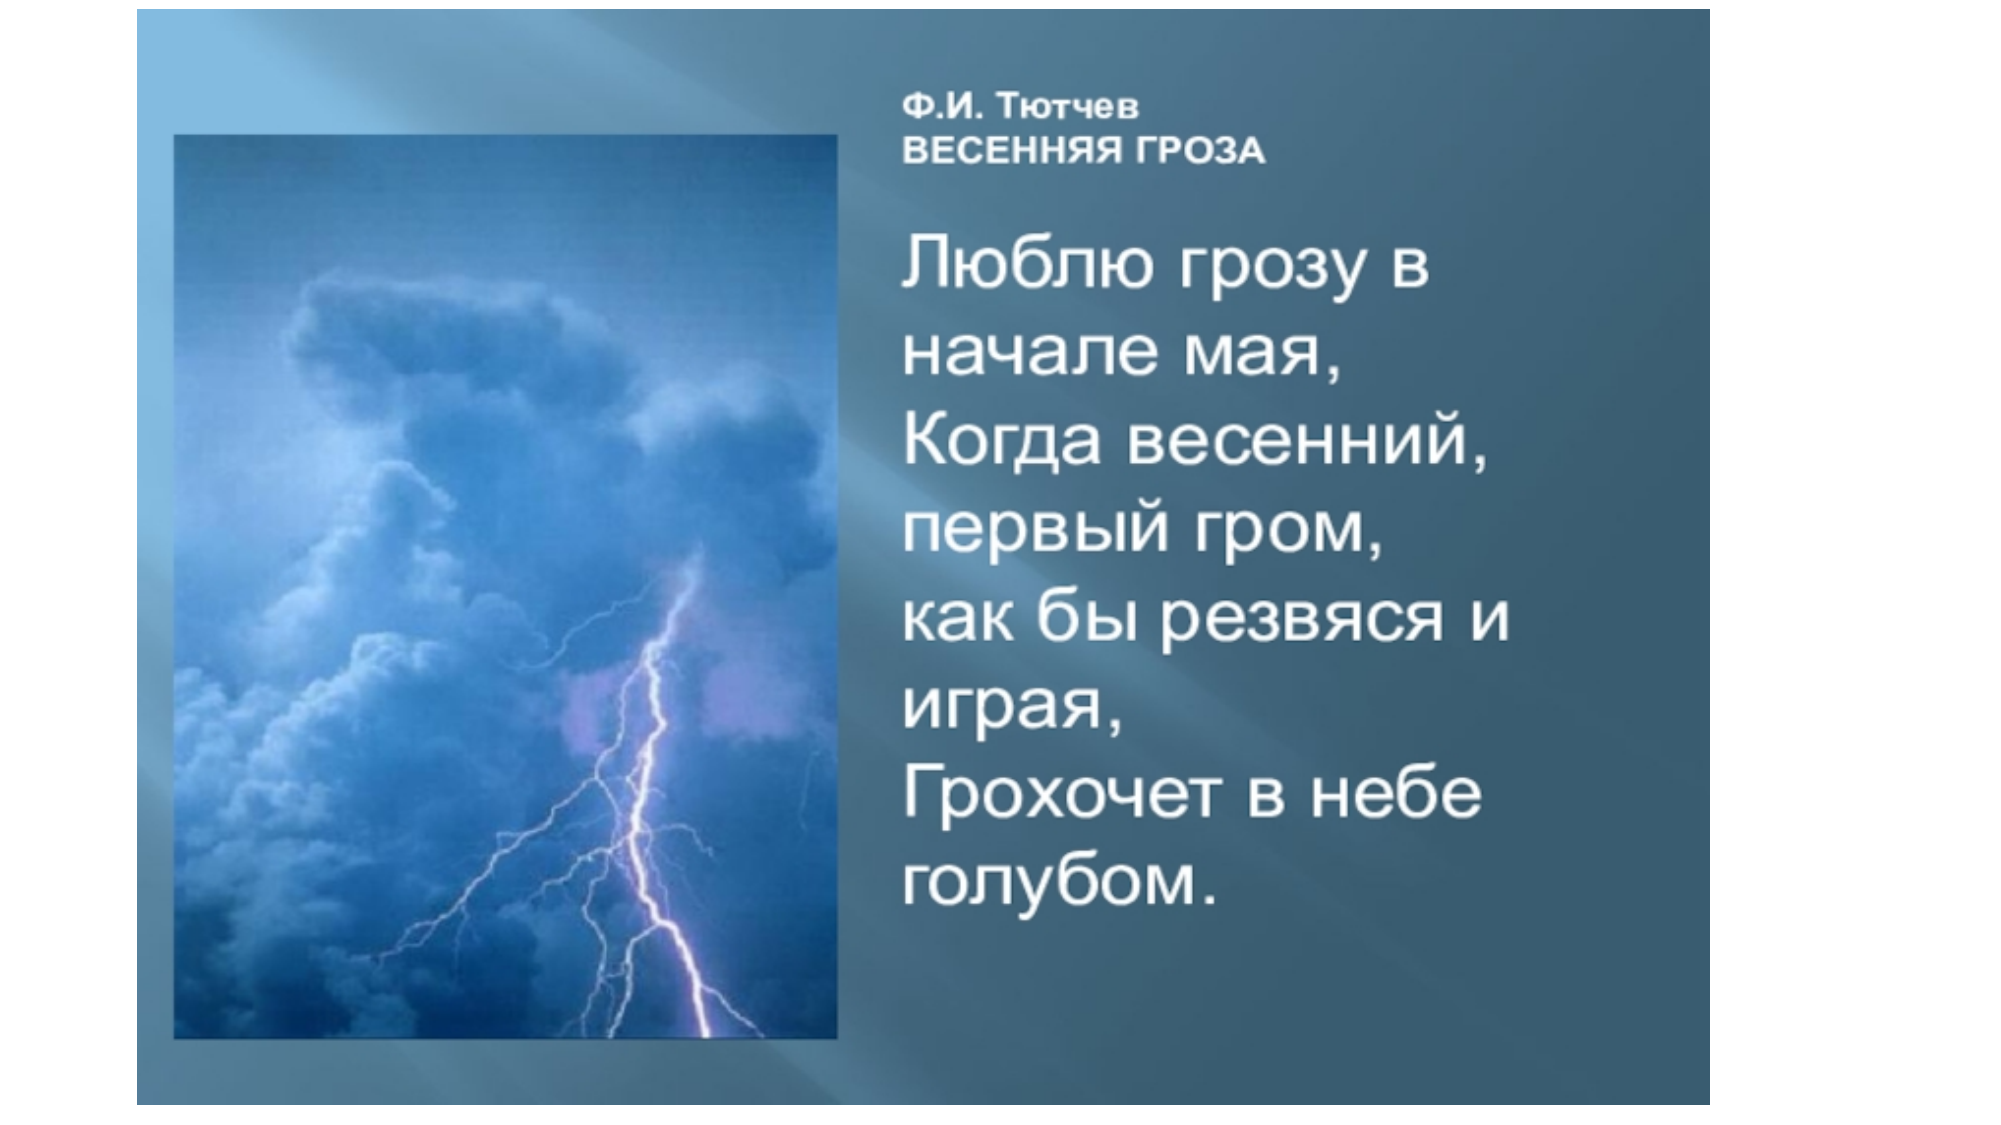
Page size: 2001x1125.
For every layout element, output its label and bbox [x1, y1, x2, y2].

list [137, 9, 1710, 1105]
